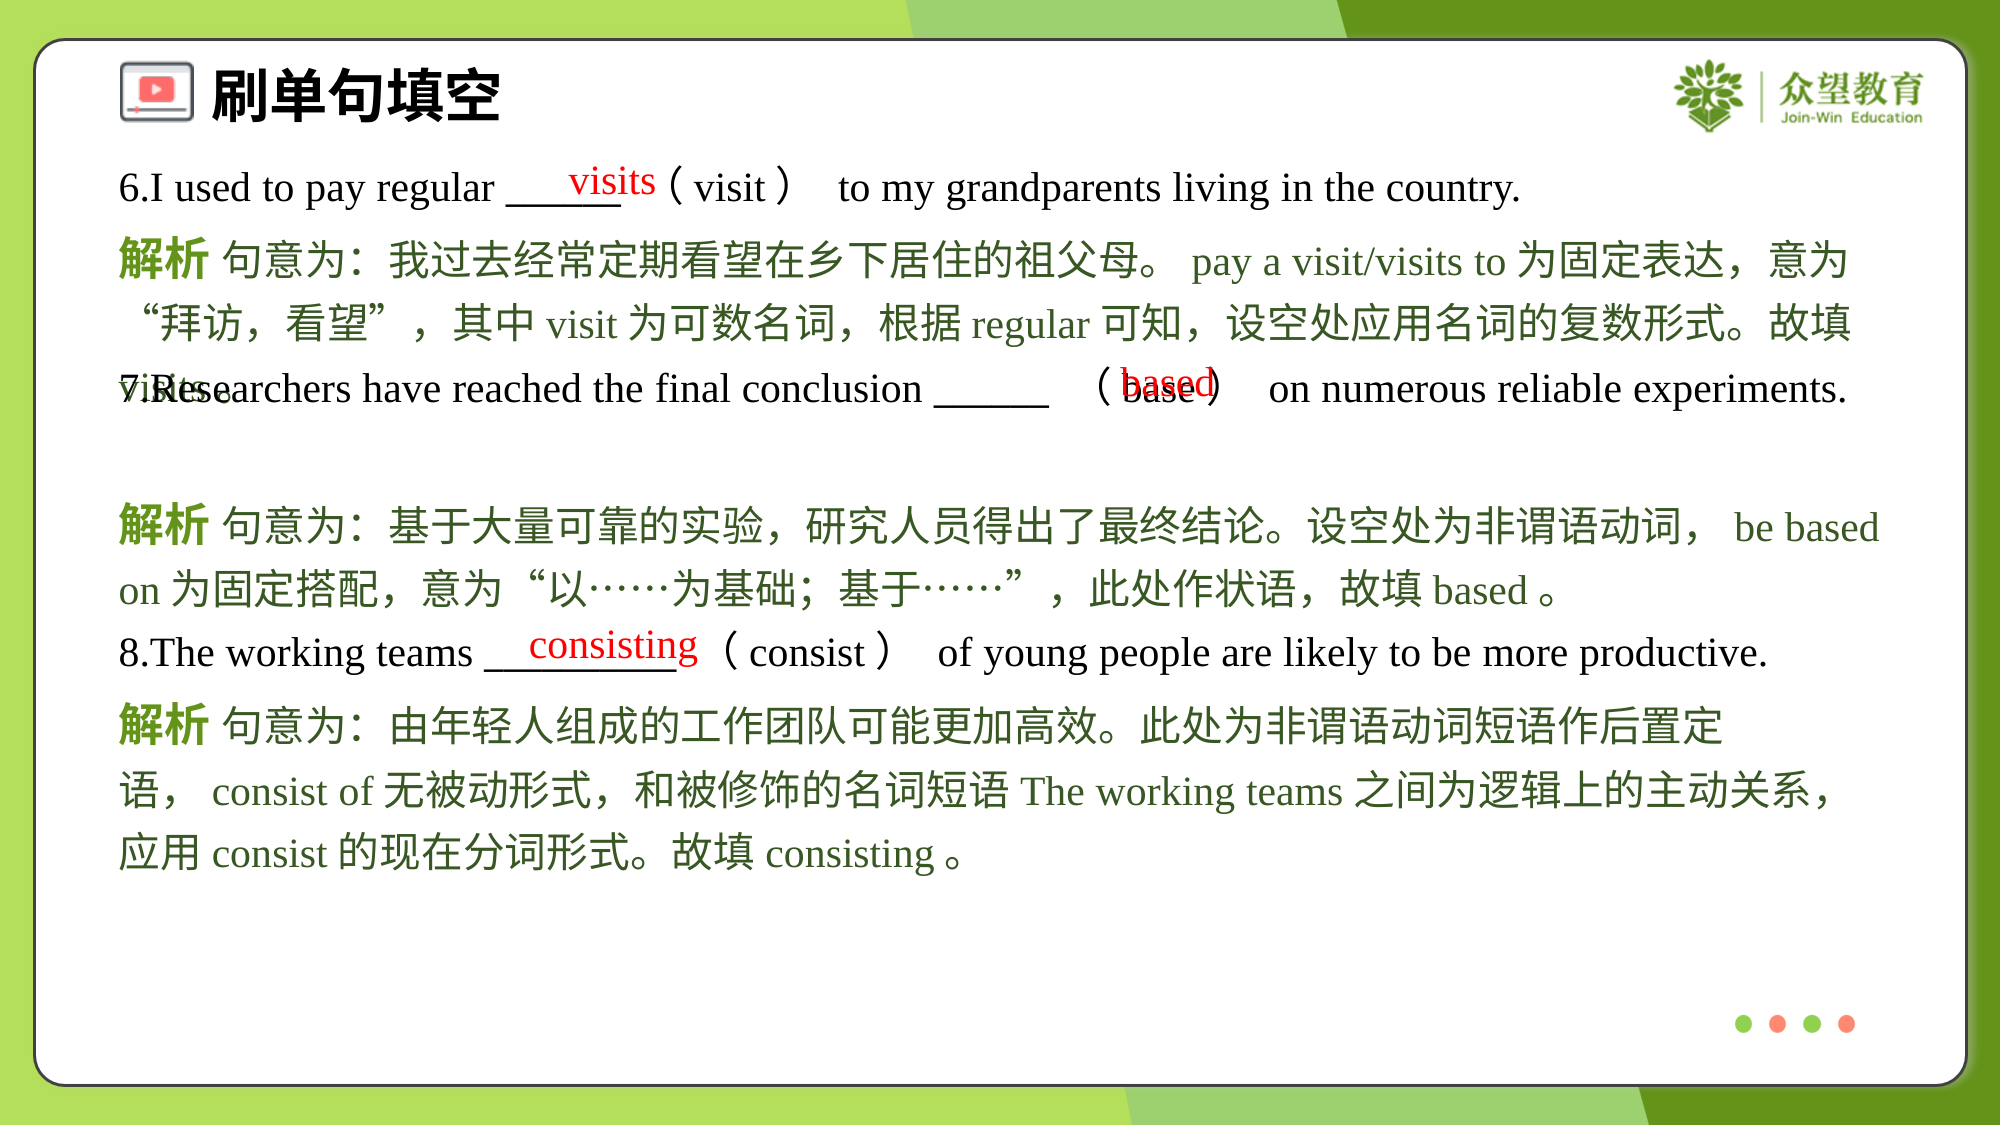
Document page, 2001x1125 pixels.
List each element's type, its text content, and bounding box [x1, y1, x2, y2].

text_box based [1116, 342, 1221, 400]
text_box visits [564, 140, 661, 199]
text_box 解析 句意为：基于大量可靠的实验，研究人员得出了最终结论。设空处为非谓语动词，be based on为固定搭配，意为“以……为基础；基于……”，此处作状语，故填based。 [118, 481, 1883, 608]
text_box 7.Researchers have reached the final conclusion ______ （base） on numerous reliable experiments. [118, 348, 1883, 469]
text_box 6.I used to pay regular ______ （visit） to my grandparents living in the country. [118, 146, 1883, 204]
text_box 解析 句意为：我过去经常定期看望在乡下居住的祖父母。pay a visit/visits to为固定表达，意为“拜访，看望”，其中visit为可数名词，根据regular可知，设空处应用名词的复数形式。故填visits。 [118, 215, 1883, 343]
text_box 解析 句意为：由年轻人组成的工作团队可能更加高效。此处为非谓语动词短语作后置定语，consist of无被动形式，和被修饰的名词短语The working teams之间为逻辑上的主动关系，应用consist的现在分词形式。故填consisting。 [118, 682, 1883, 872]
text_box consisting [524, 604, 703, 663]
picture [0, 0, 2000, 1125]
text_box 8.The working teams __________ （consist） of young people are likely to be more productive. [118, 612, 1883, 670]
